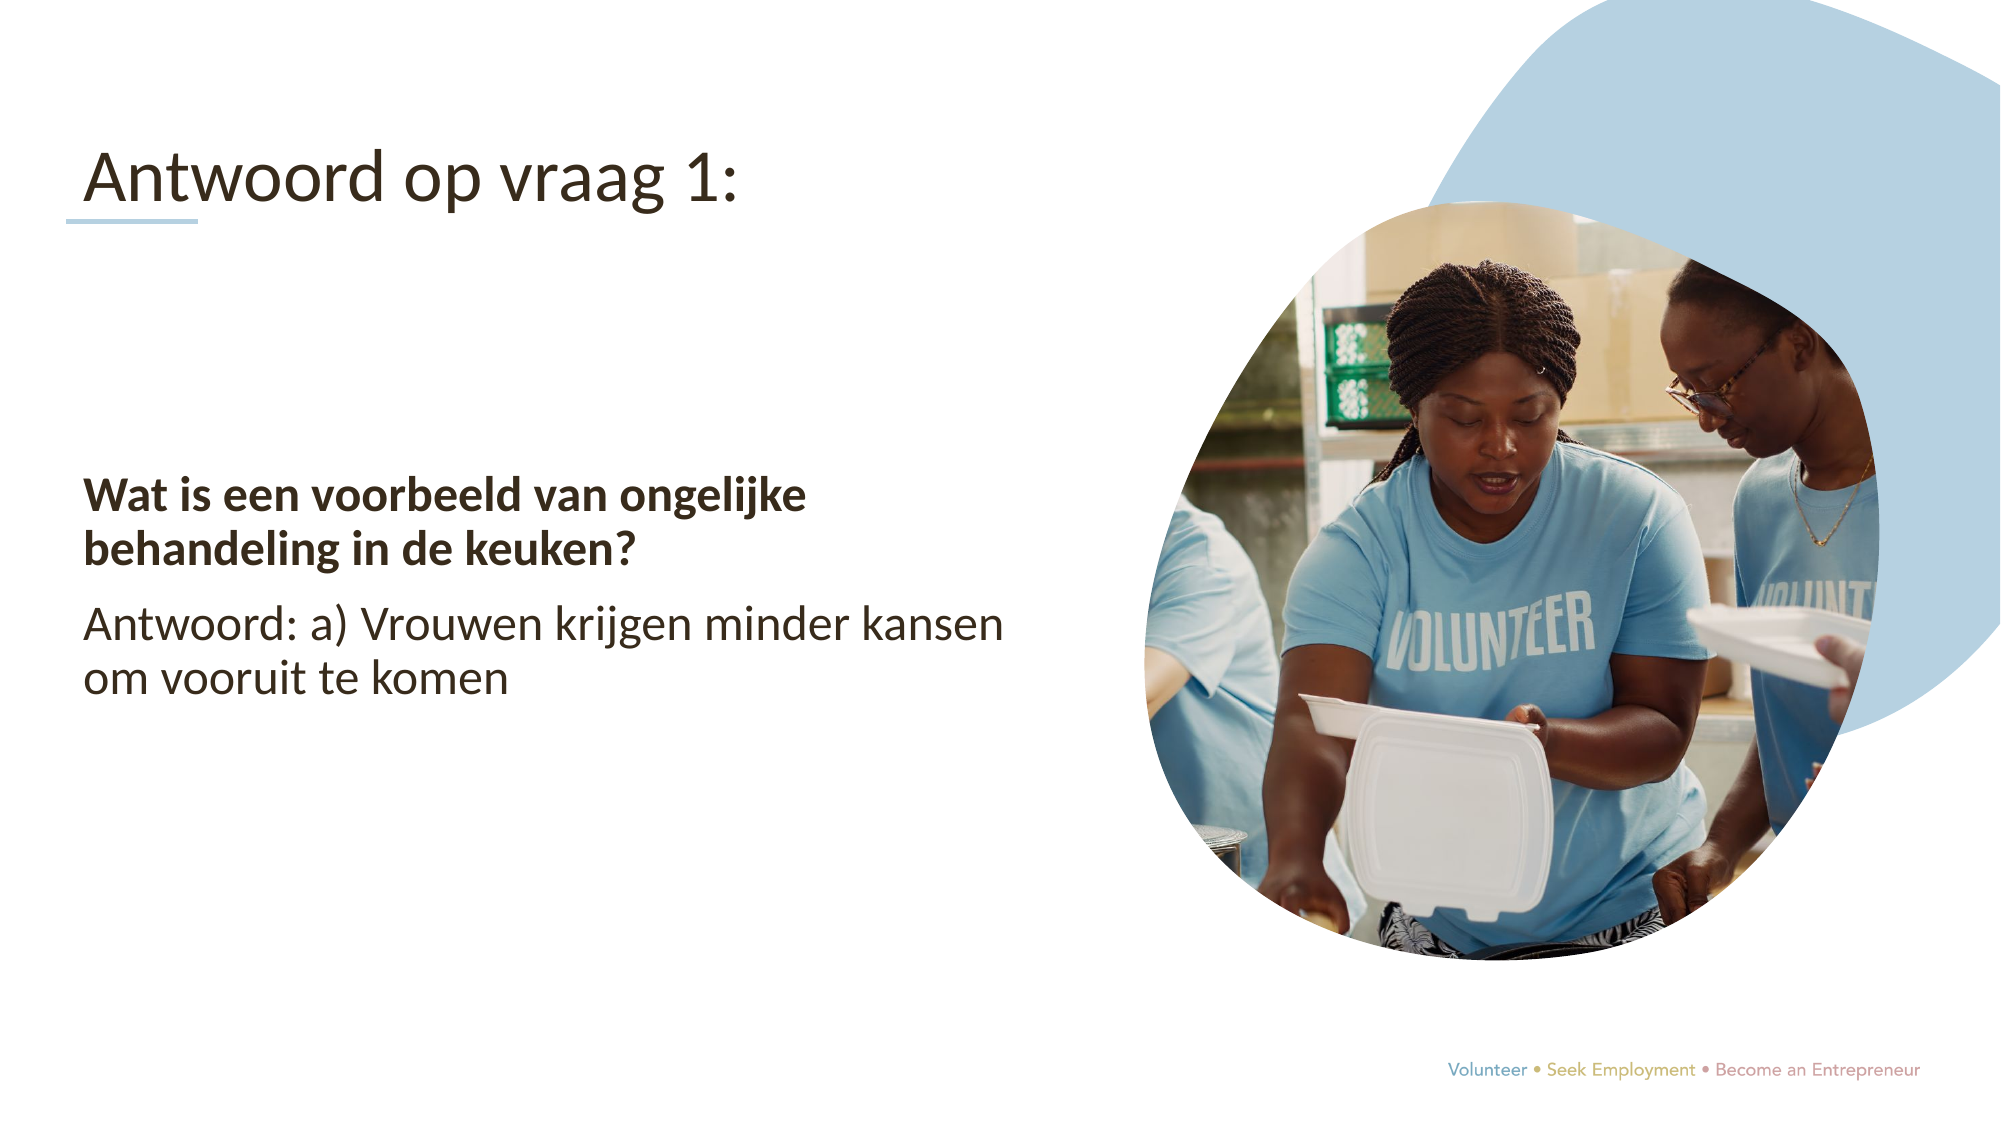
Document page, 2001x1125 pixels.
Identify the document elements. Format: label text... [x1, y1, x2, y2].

text_box Wat is een voorbeeld van ongelijke behandeling in de keuken? Antwoord: a) Vrouwen krijgen minder kansen om vooruit te komen [68, 461, 1035, 961]
picture [1144, 200, 1880, 961]
picture [1418, 1046, 1971, 1103]
text_box Antwoord op vraag 1: [68, 129, 903, 356]
